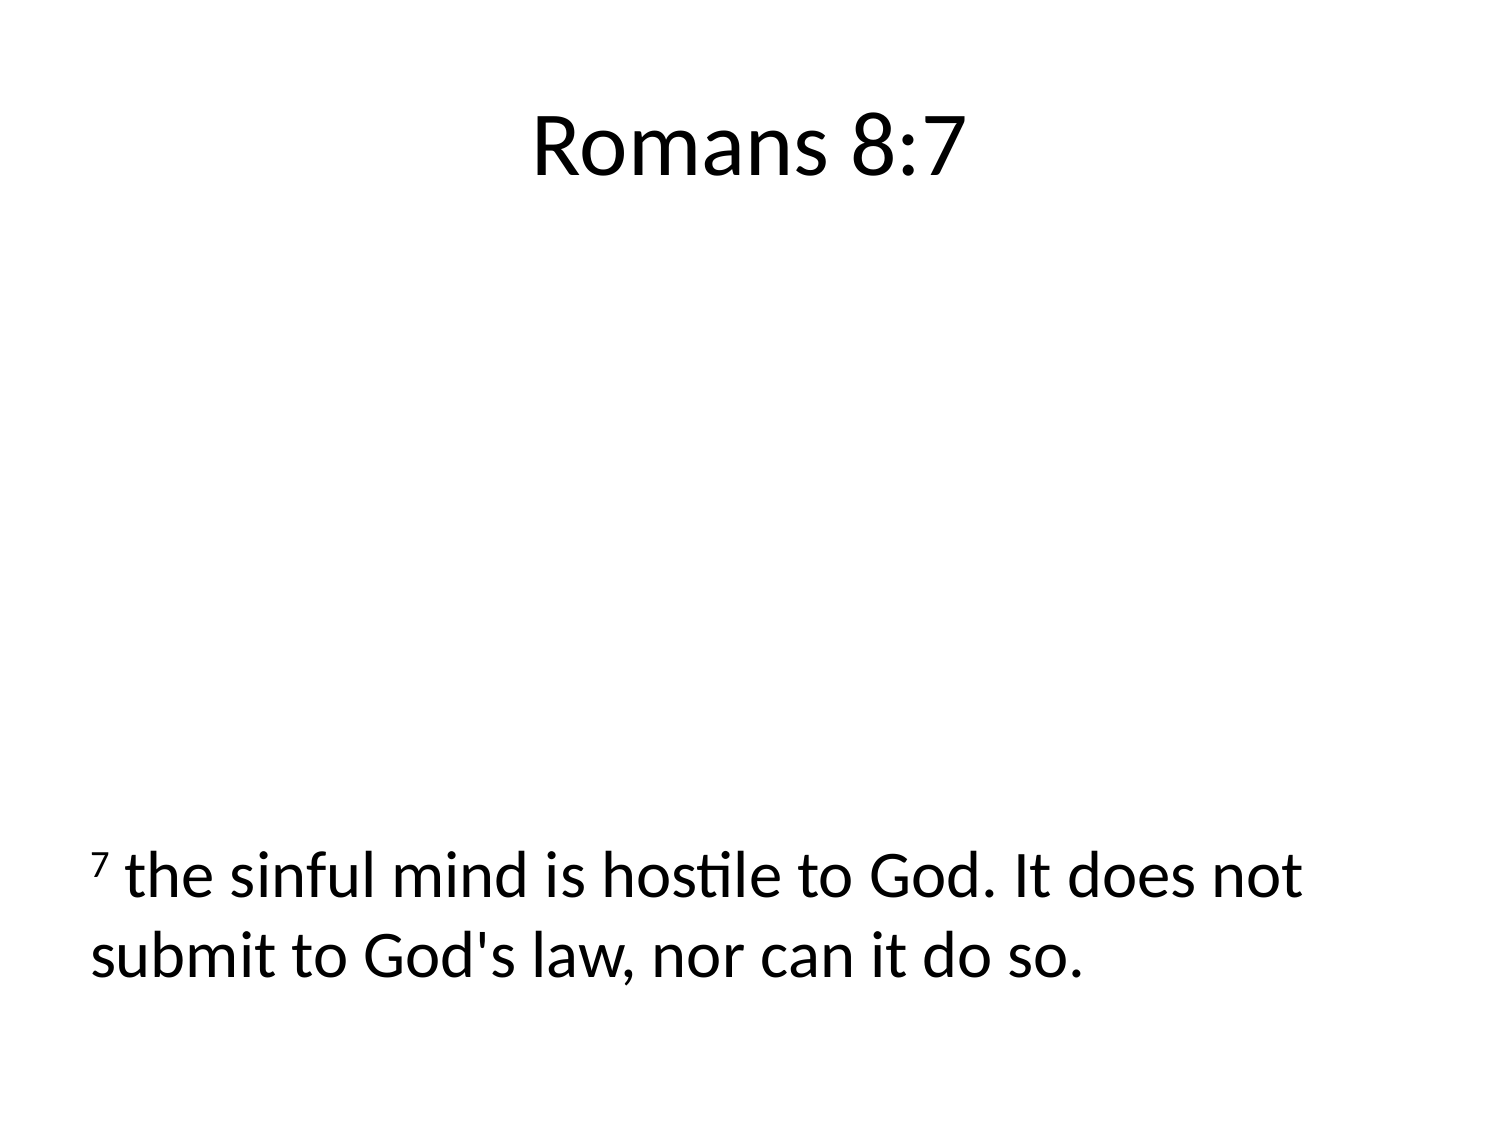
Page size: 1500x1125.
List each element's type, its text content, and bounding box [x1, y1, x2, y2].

title Romans 8:7 [75, 45, 1425, 233]
list 7 the sinful mind is hostile to God. It does not submit to God's law, nor can it do so. [75, 262, 1425, 1005]
